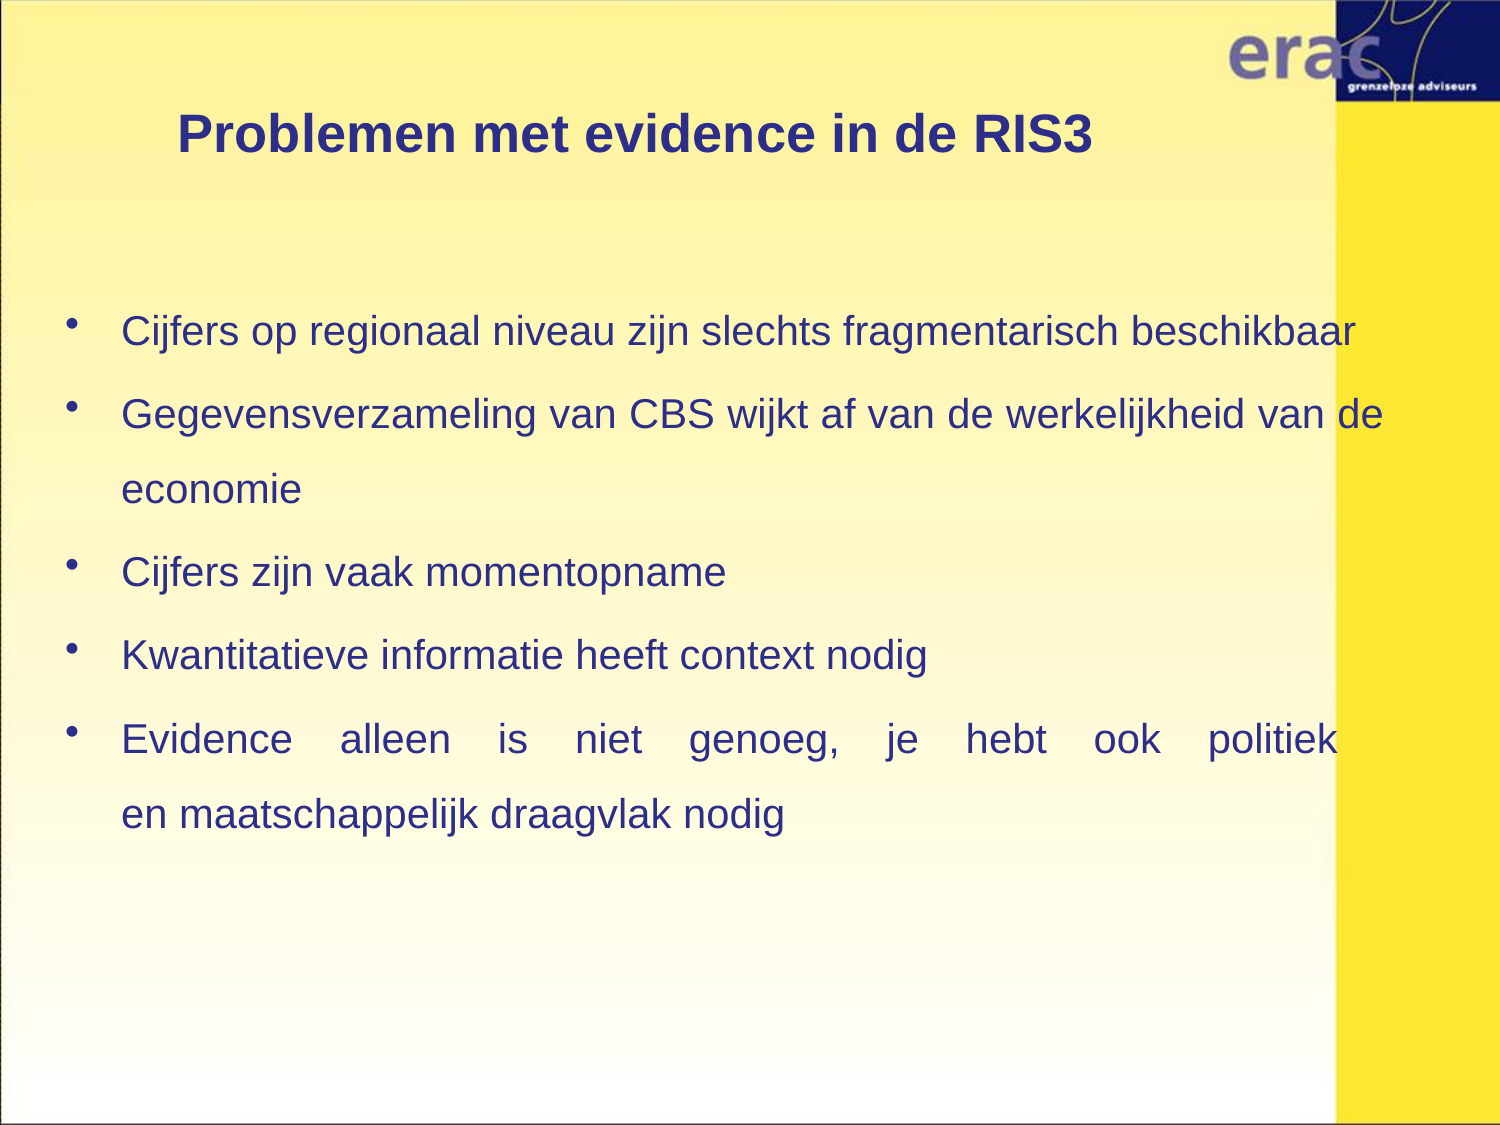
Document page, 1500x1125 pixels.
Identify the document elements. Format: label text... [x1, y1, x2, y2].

title Problemen met evidence in de RIS3 [162, 37, 1344, 212]
text_box Cijfers op regionaal niveau zijn slechts fragmentarisch beschikbaar Gegevensverzameling van CBS wijkt af van de werkelijkheid van de economie Cijfers zijn vaak momentopname Kwantitatieve informatie heeft context nodig Evidence alleen is niet genoeg, je hebt ook politiek en maatschappelijk draagvlak nodig [49, 212, 1400, 955]
picture [0, 0, 1500, 1125]
list [75, 262, 1425, 1005]
